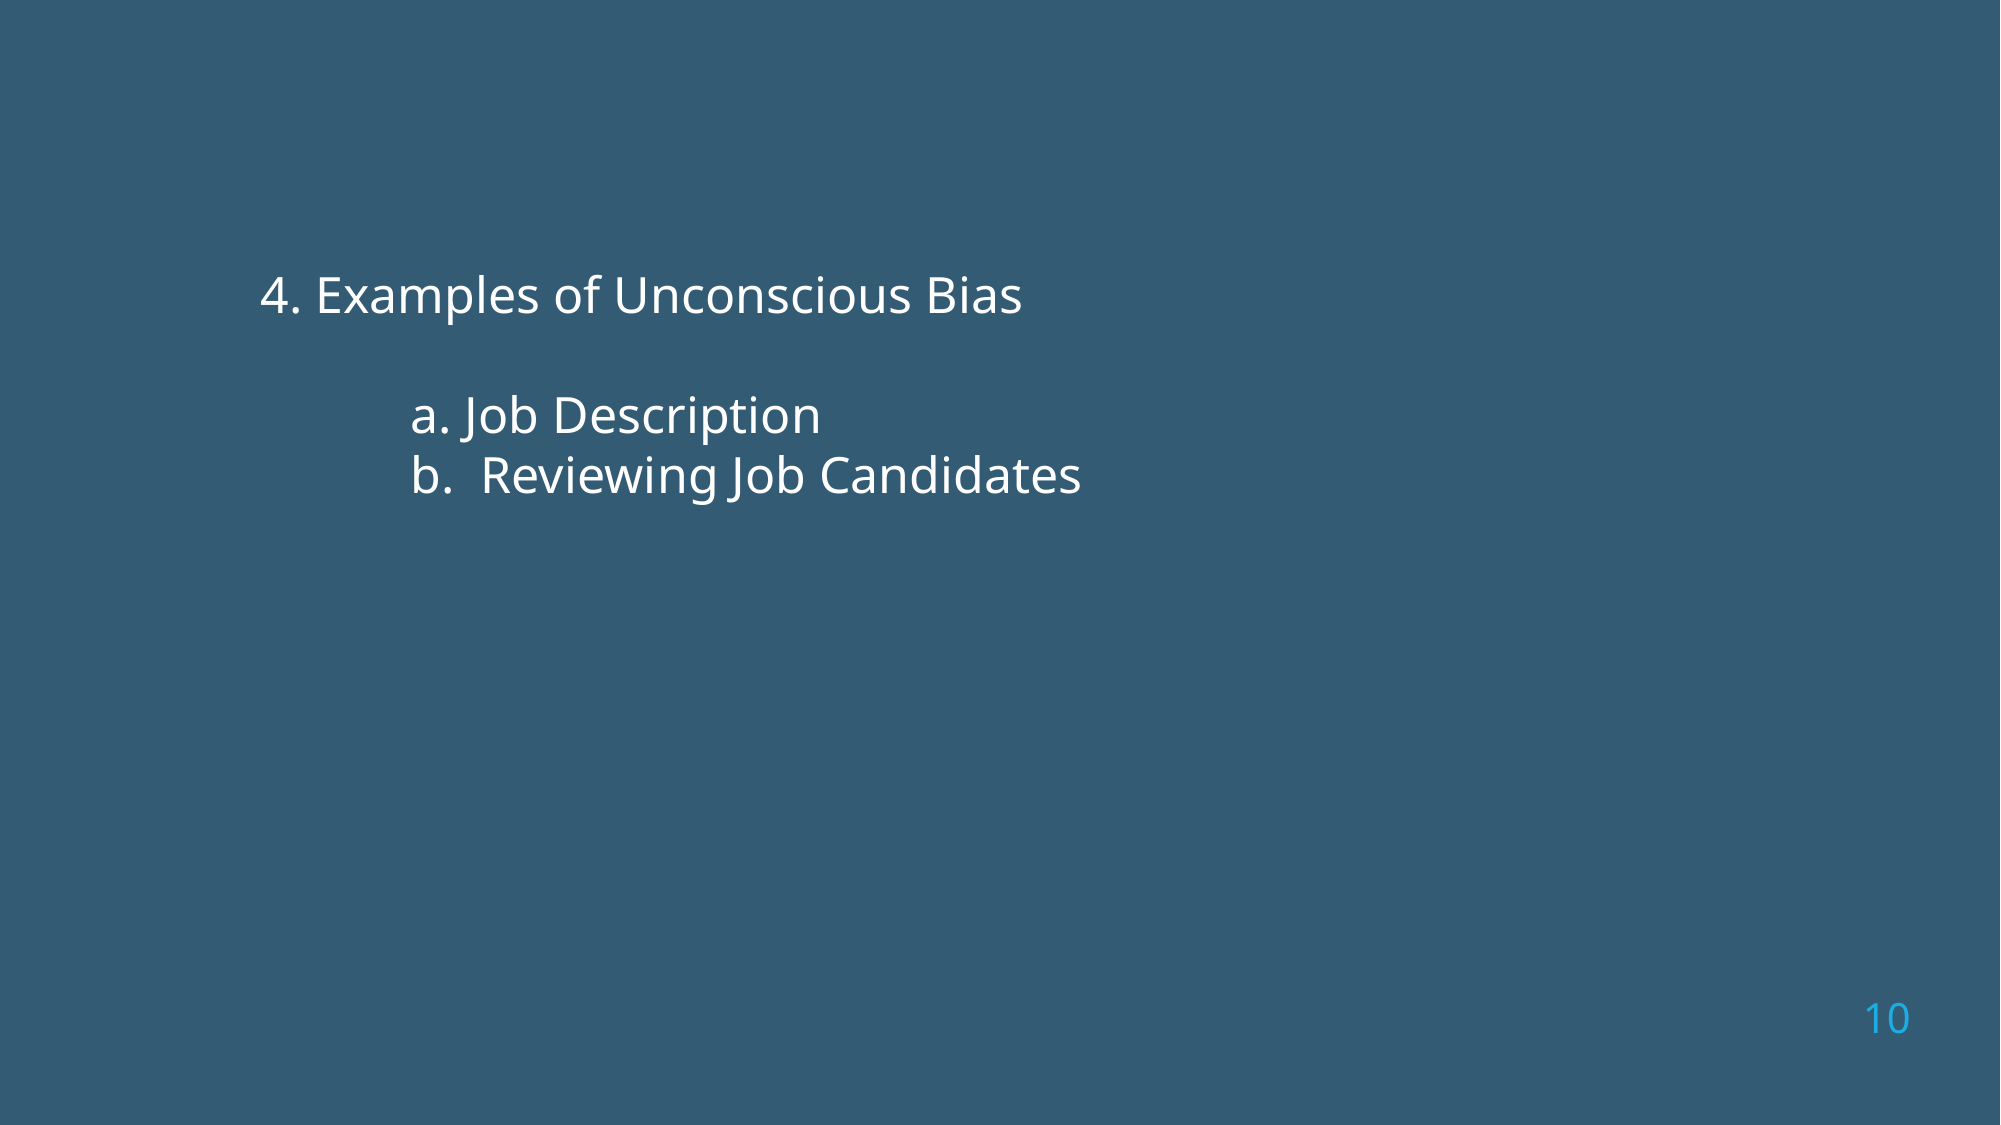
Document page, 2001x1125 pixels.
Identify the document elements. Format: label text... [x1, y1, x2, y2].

slide_number 10 [1751, 970, 1926, 1051]
text_box 4. Examples of Unconscious Bias a. Job Description b. Reviewing Job Candidates [245, 256, 1692, 511]
